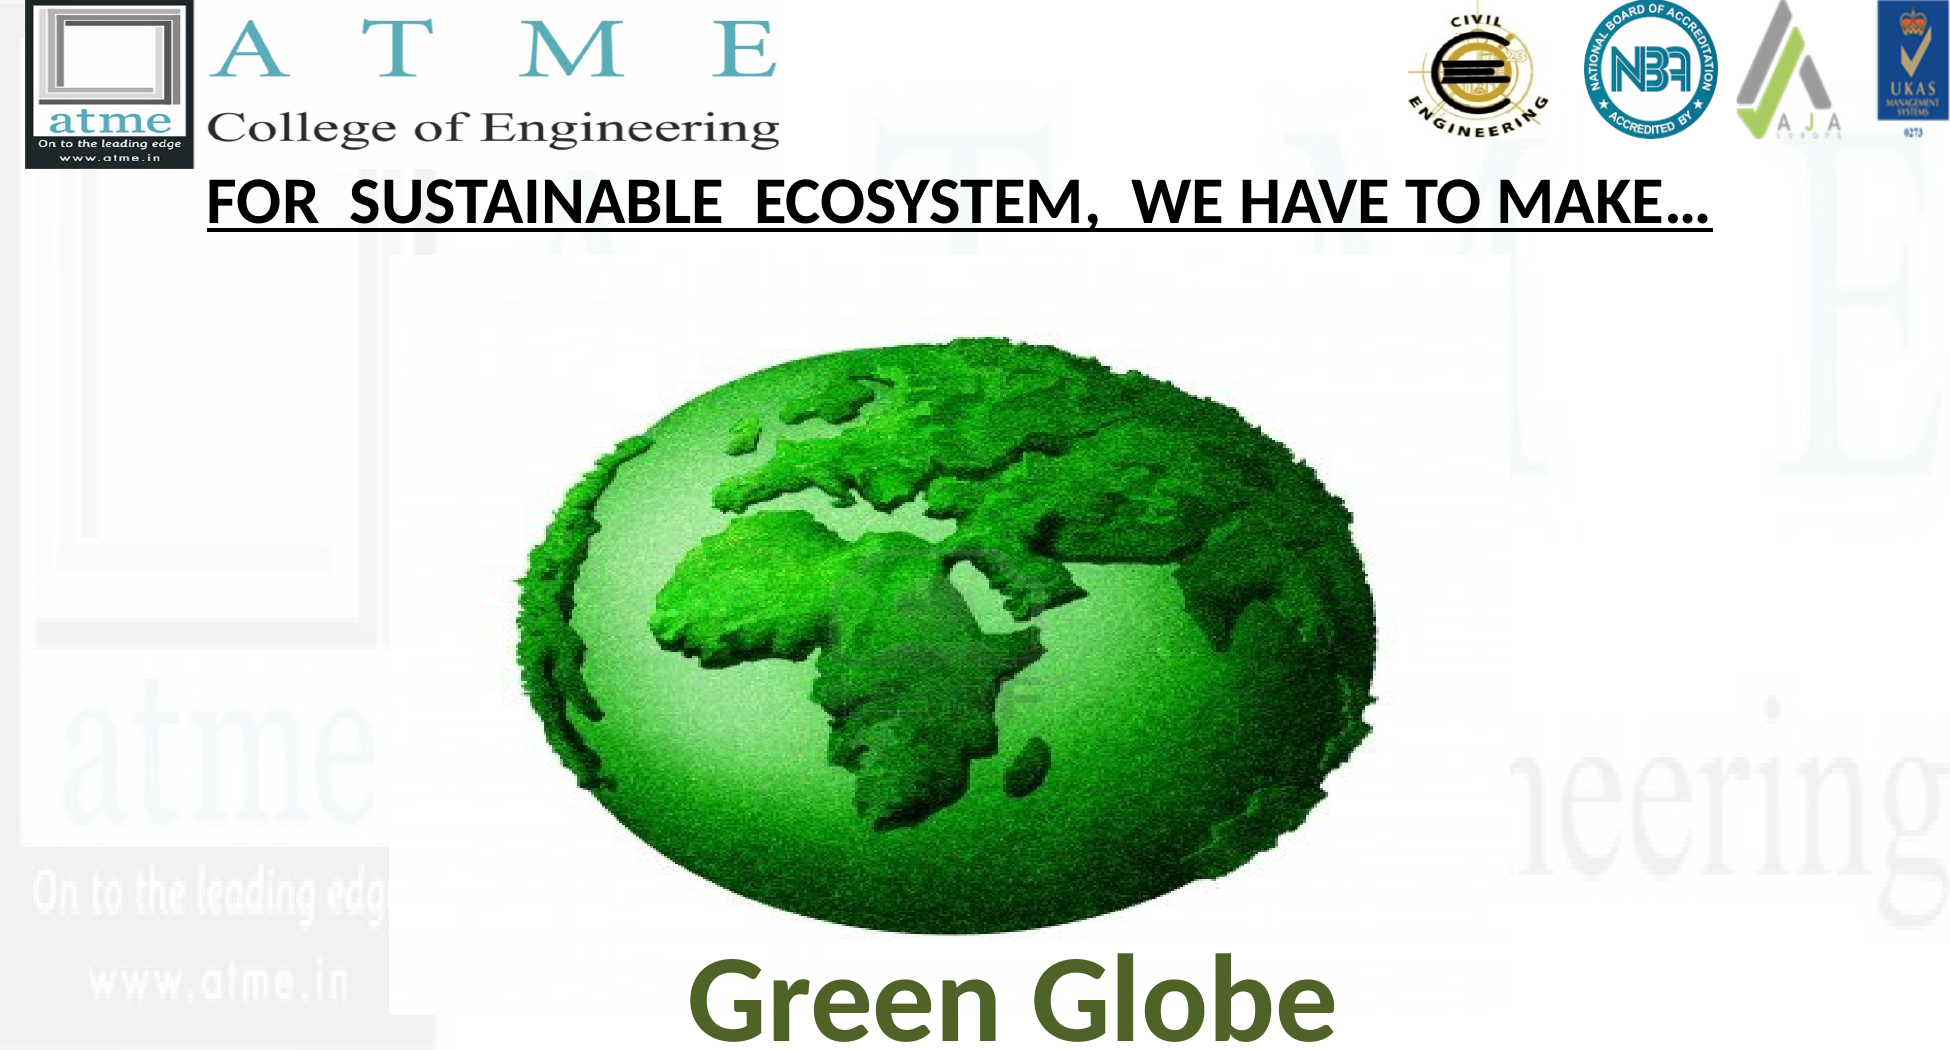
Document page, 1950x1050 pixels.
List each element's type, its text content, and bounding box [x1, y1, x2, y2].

picture [1667, 8, 1684, 22]
picture [1689, 22, 1708, 48]
picture [1704, 55, 1713, 68]
picture [1654, 72, 1719, 139]
text_box Green Globe [115, 908, 1912, 1050]
picture [1736, 0, 1950, 139]
picture [1702, 70, 1712, 90]
picture [1663, 0, 1719, 66]
picture [1678, 110, 1691, 124]
picture [388, 255, 1510, 1016]
picture [25, 0, 779, 169]
picture [1584, 0, 1701, 139]
picture [1637, 5, 1644, 14]
picture [1695, 100, 1702, 108]
picture [1699, 92, 1704, 100]
text_box FOR SUSTAINABLE ECOSYSTEM, WE HAVE TO MAKE… [84, 149, 1835, 245]
picture [1408, 0, 1550, 139]
picture [1649, 4, 1664, 12]
